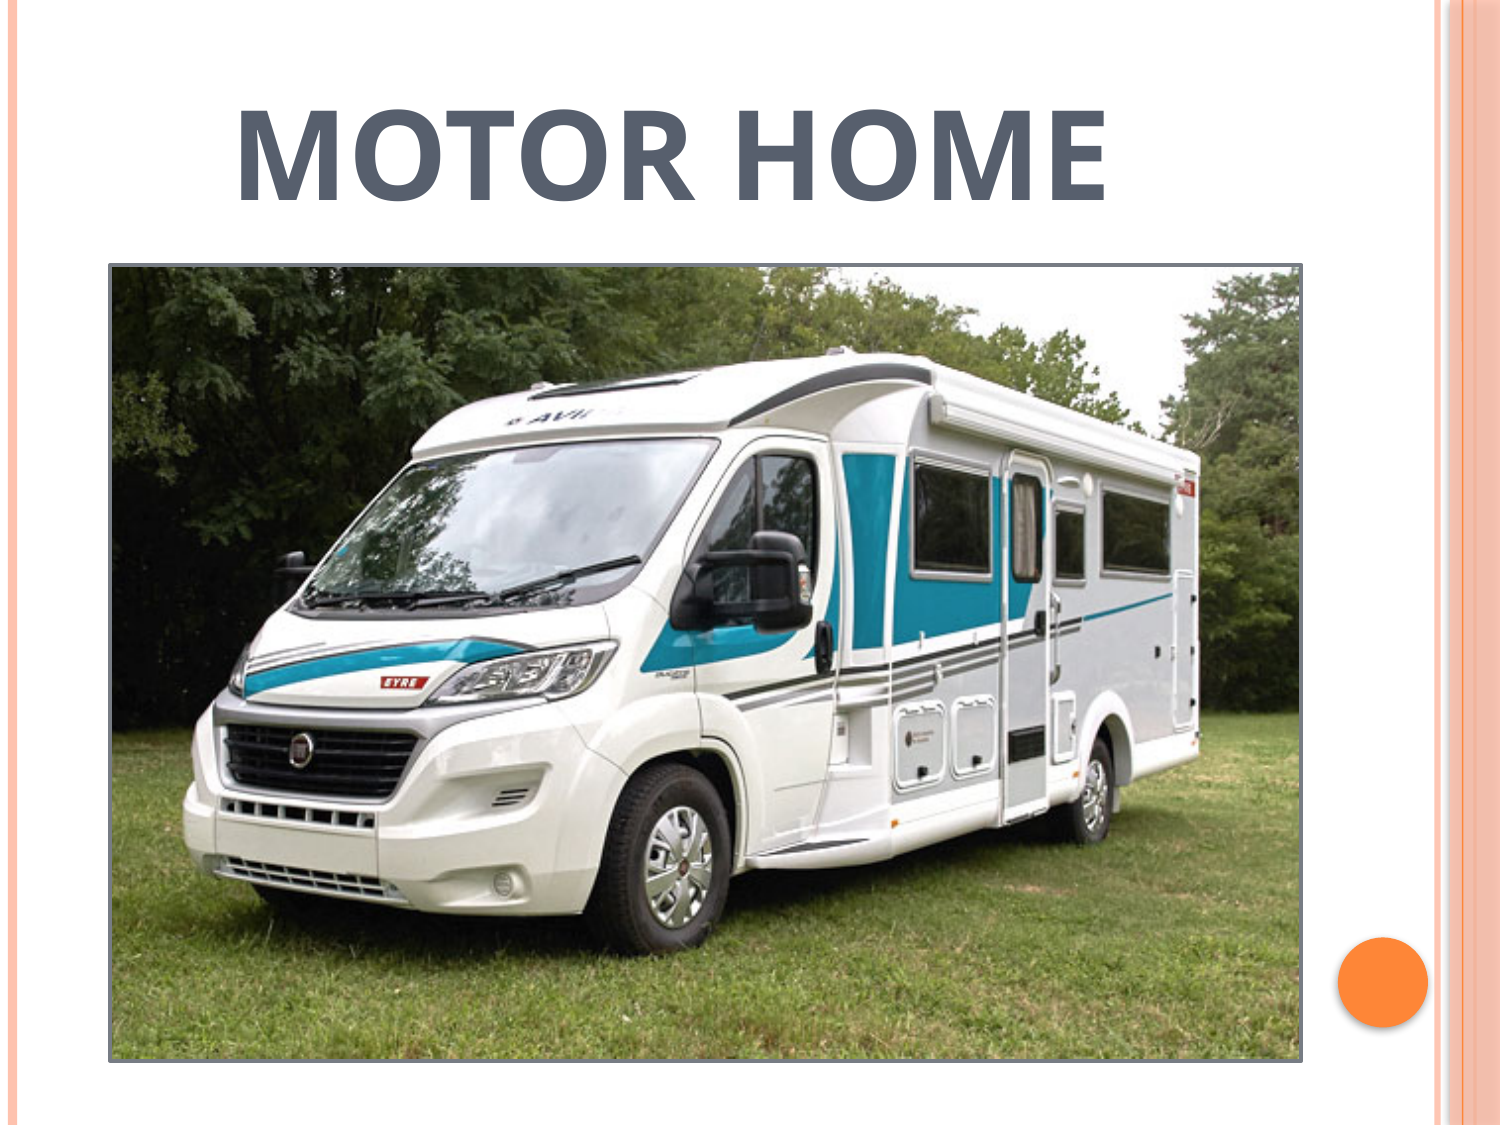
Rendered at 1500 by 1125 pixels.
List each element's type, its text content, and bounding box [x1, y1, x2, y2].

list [111, 266, 1300, 1060]
title Motor home [75, 45, 1300, 233]
